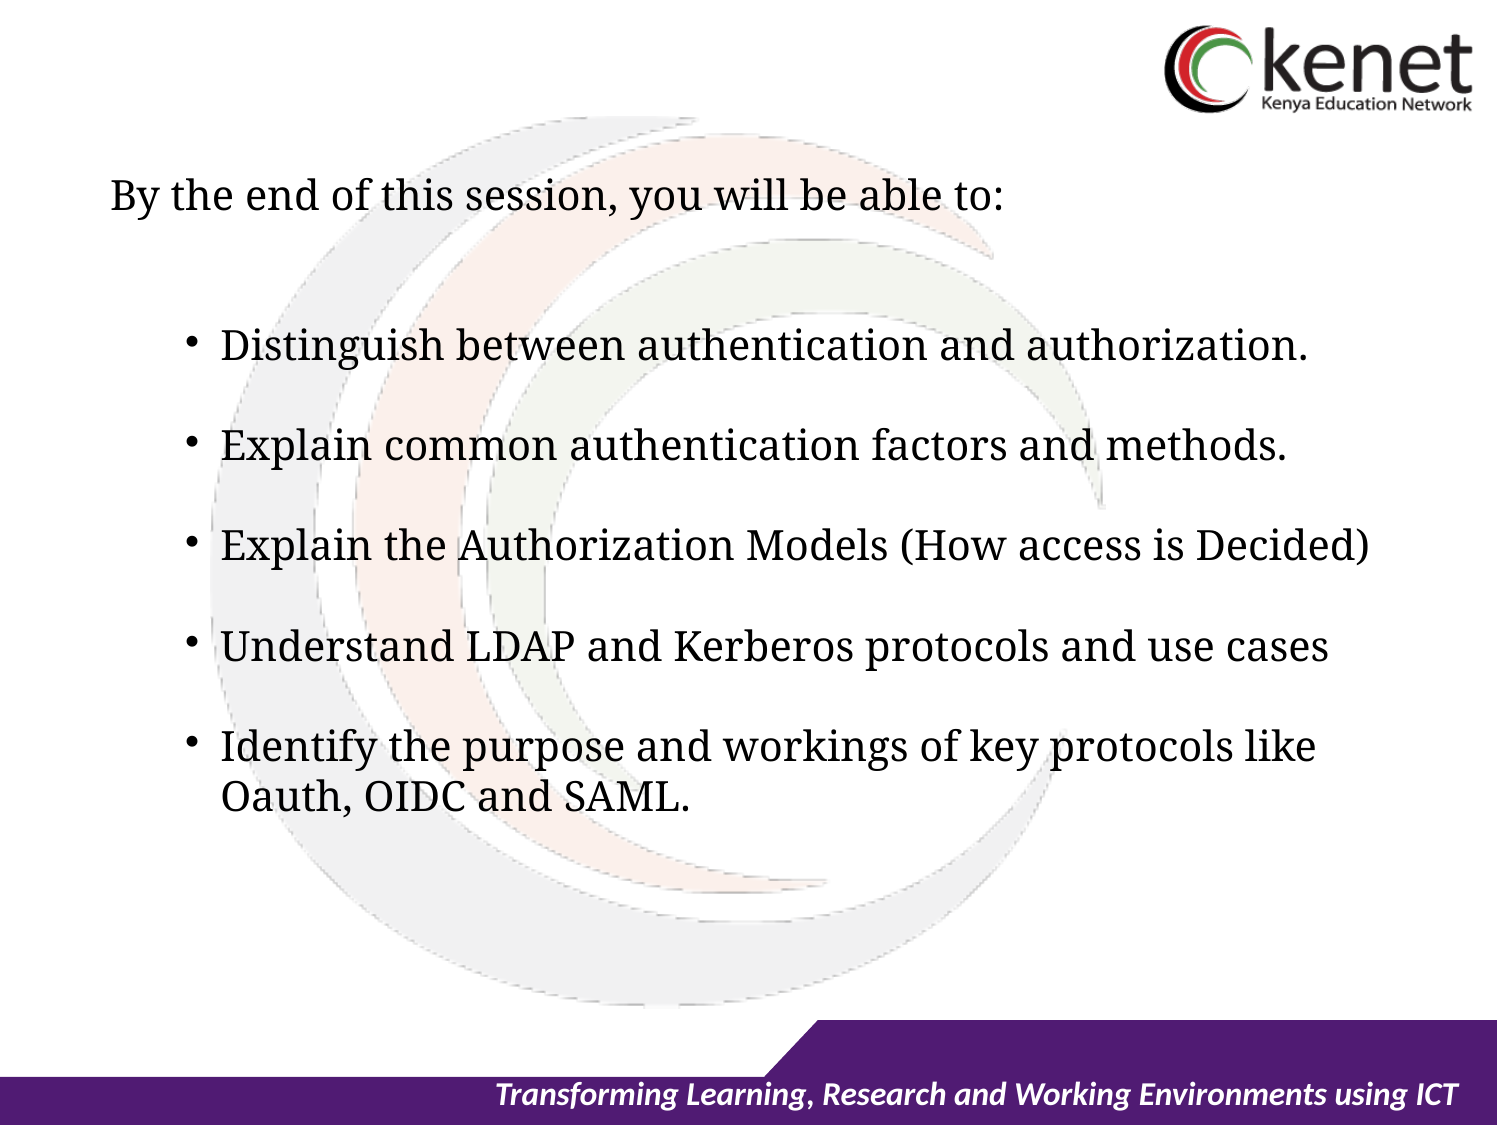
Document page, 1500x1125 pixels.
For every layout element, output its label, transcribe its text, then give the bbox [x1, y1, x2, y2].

text_box By the end of this session, you will be able to: Distinguish between authentication and authorization. Explain common authentication factors and methods. Explain the Authorization Models (How access is Decided) Understand LDAP and Kerberos protocols and use cases Identify the purpose and workings of key protocols like Oauth, OIDC and SAML. [1111, 161, 1399, 987]
picture [1163, 11, 1477, 117]
text_box [0, 1076, 479, 1125]
text_box Transforming Learning, Research and Working Environments using ICT [479, 1065, 1485, 1125]
text_box [775, 1020, 1497, 1125]
picture [210, 116, 1107, 1009]
text_box By the end of this session, you will be able to: Distinguish between authentication and authorization. Explain common authentication factors and methods. Explain the Authorization Models (How access is Decided) Understand LDAP and Kerberos protocols and use cases Identify the purpose and workings of key protocols like Oauth, OIDC and SAML. [95, 161, 205, 987]
